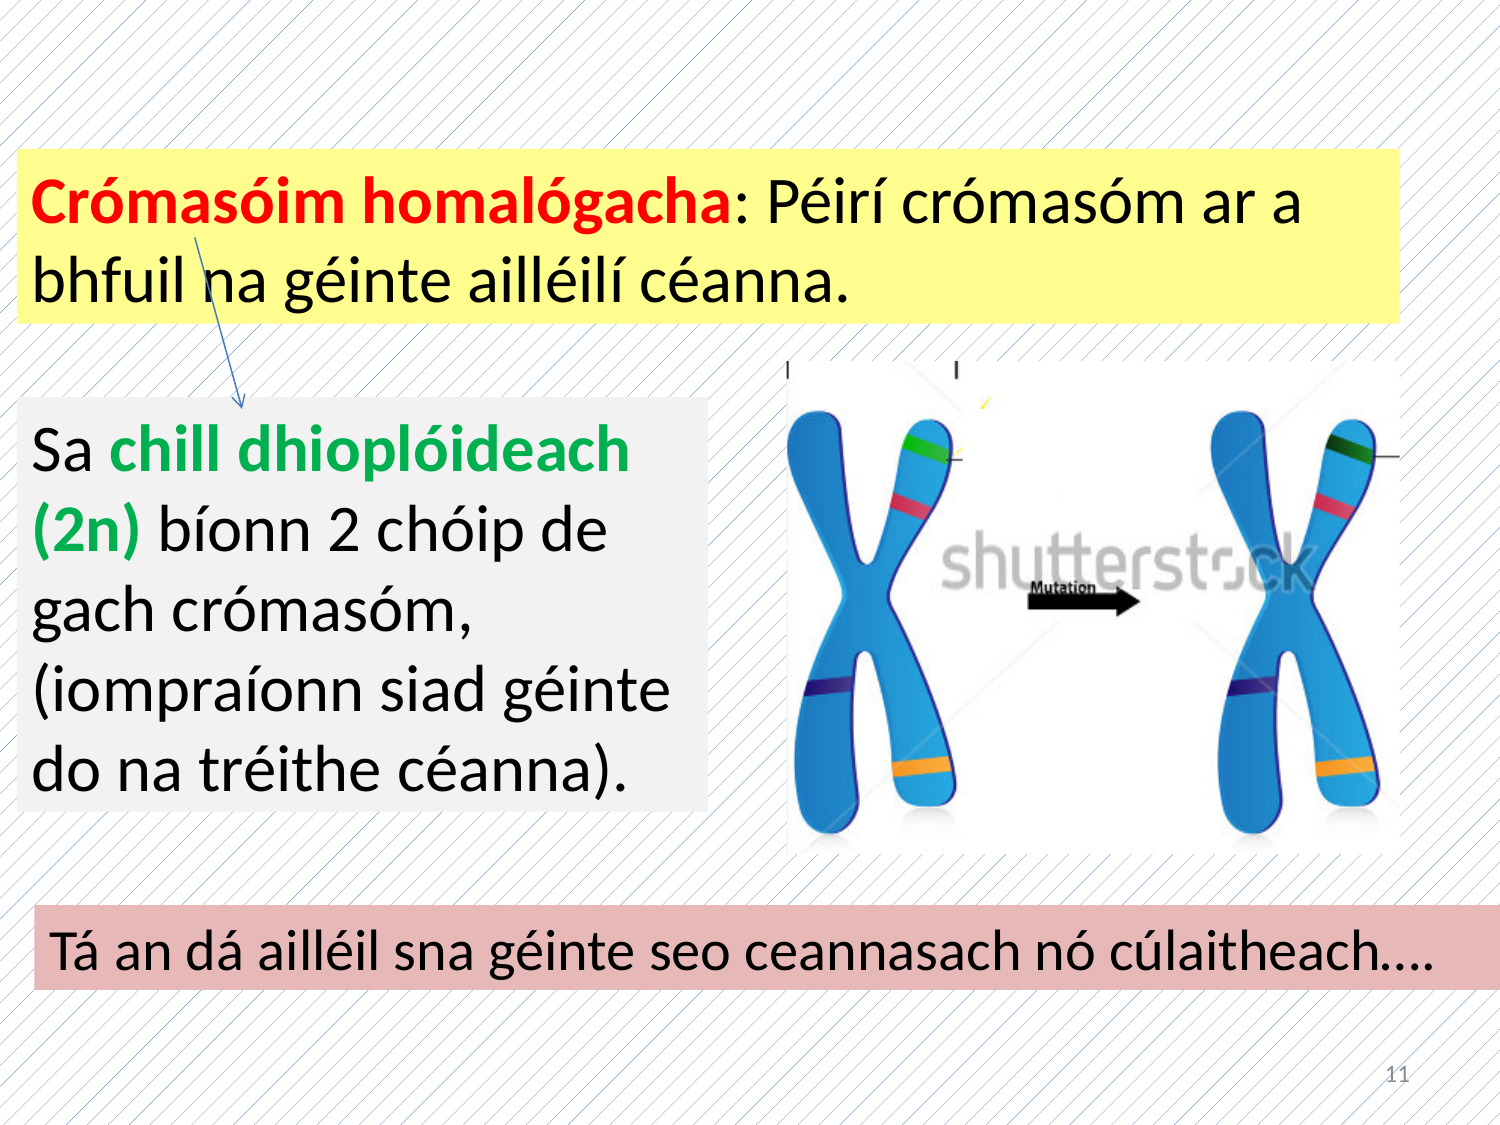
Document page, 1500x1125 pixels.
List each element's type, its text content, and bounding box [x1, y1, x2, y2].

text_box Sa chill dhioplóideach (2n) bíonn 2 chóip de gach crómasóm, (iompraíonn siad géinte do na tréithe céanna). [16, 397, 709, 812]
picture [786, 361, 1400, 854]
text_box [194, 237, 243, 410]
slide_number 11 [1074, 1042, 1425, 1103]
text_box Crómasóim homalógacha: Péirí crómasóm ar a bhfuil na géinte ailléilí céanna. [16, 148, 1400, 324]
text_box Tá an dá ailléil sna géinte seo ceannasach nó cúlaitheach…. [34, 905, 1500, 990]
